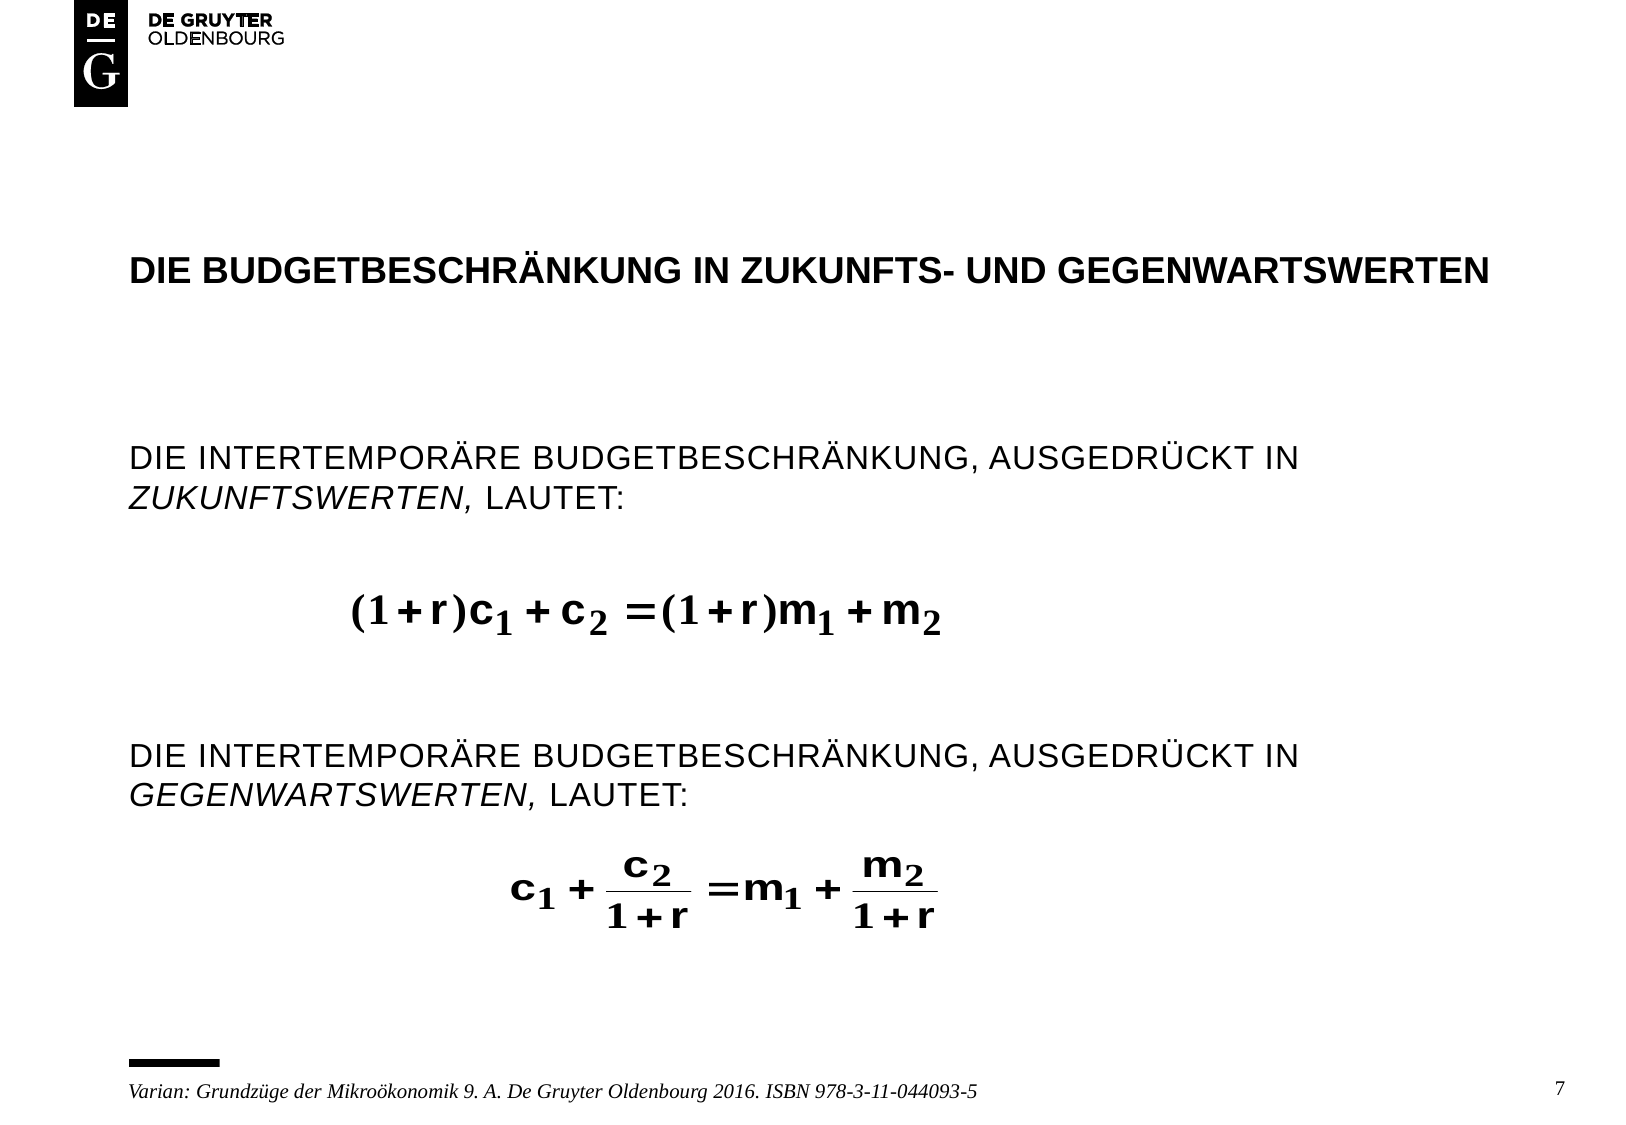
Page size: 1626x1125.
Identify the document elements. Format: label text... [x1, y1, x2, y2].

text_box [348, 586, 943, 638]
list Die intertemporäre Budgetbeschränkung, ausgedrückt in zukunftswerten, lautet: Die intertemporäre Budgetbeschränkung, ausgedrückt in gegenwartswerten, lautet: [129, 355, 1556, 1018]
slide_number 7 [1554, 1074, 1614, 1104]
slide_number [128, 1077, 1539, 1108]
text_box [507, 845, 941, 932]
title die budgetbeschränkung in zukunfts- und gegenwartswerten [129, 245, 1556, 328]
